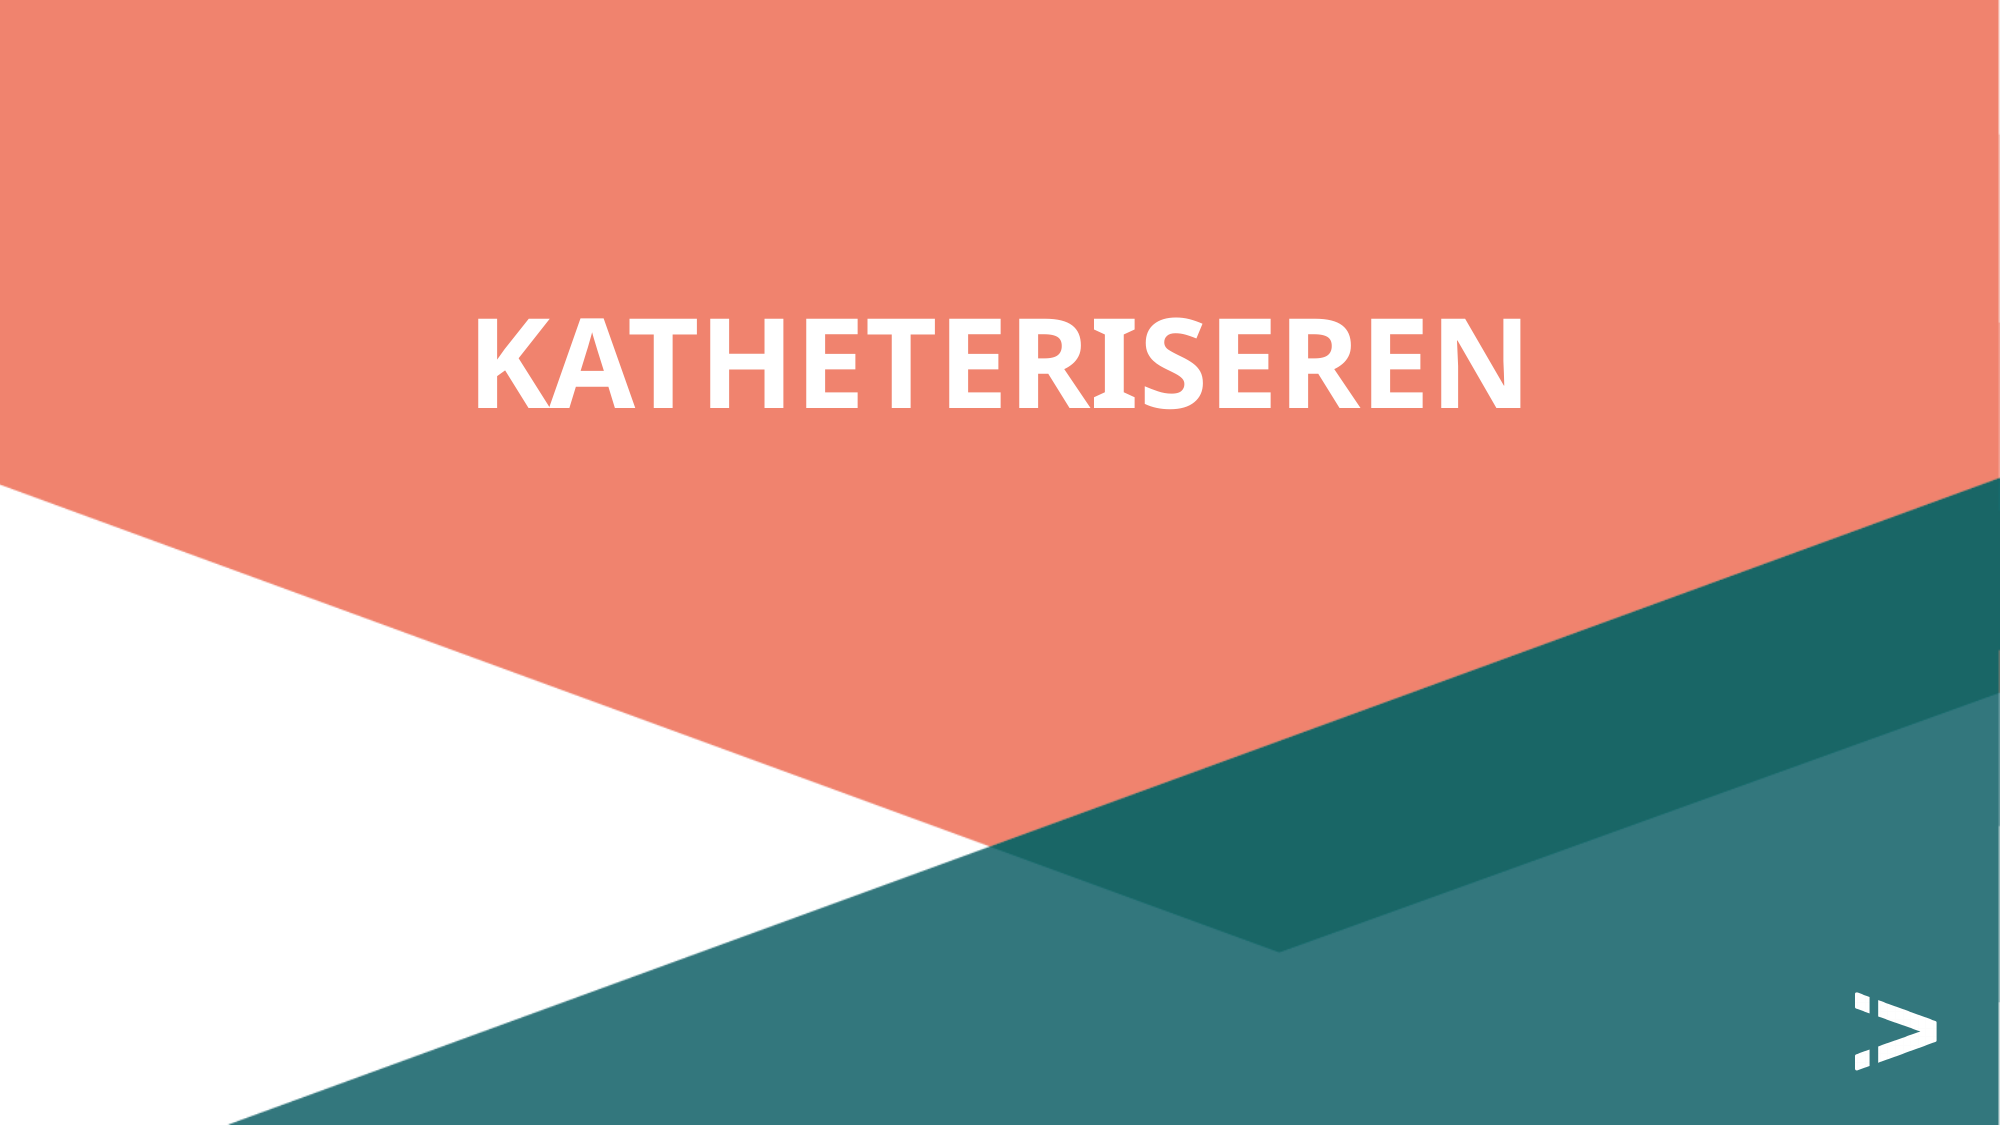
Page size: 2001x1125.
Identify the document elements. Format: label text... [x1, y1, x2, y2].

title Katheteriseren [249, 51, 1750, 443]
picture [0, 0, 2000, 1125]
